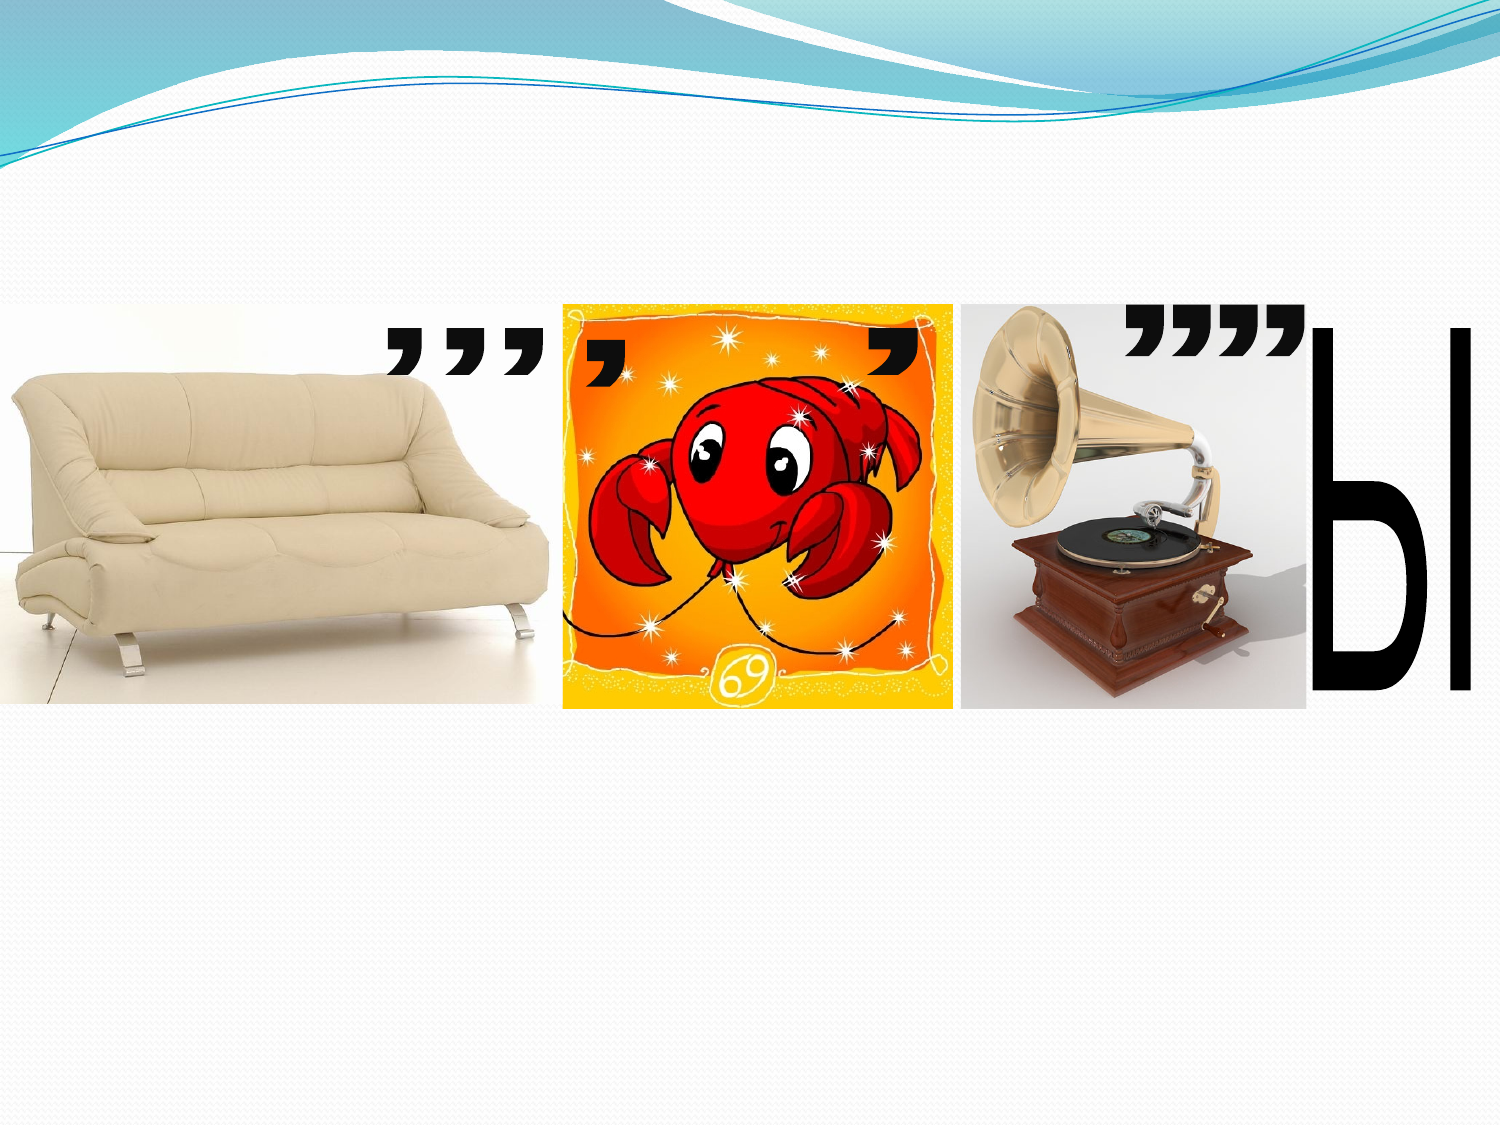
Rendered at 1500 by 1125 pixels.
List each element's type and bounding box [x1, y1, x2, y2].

picture [0, 304, 954, 709]
picture [960, 304, 1307, 709]
